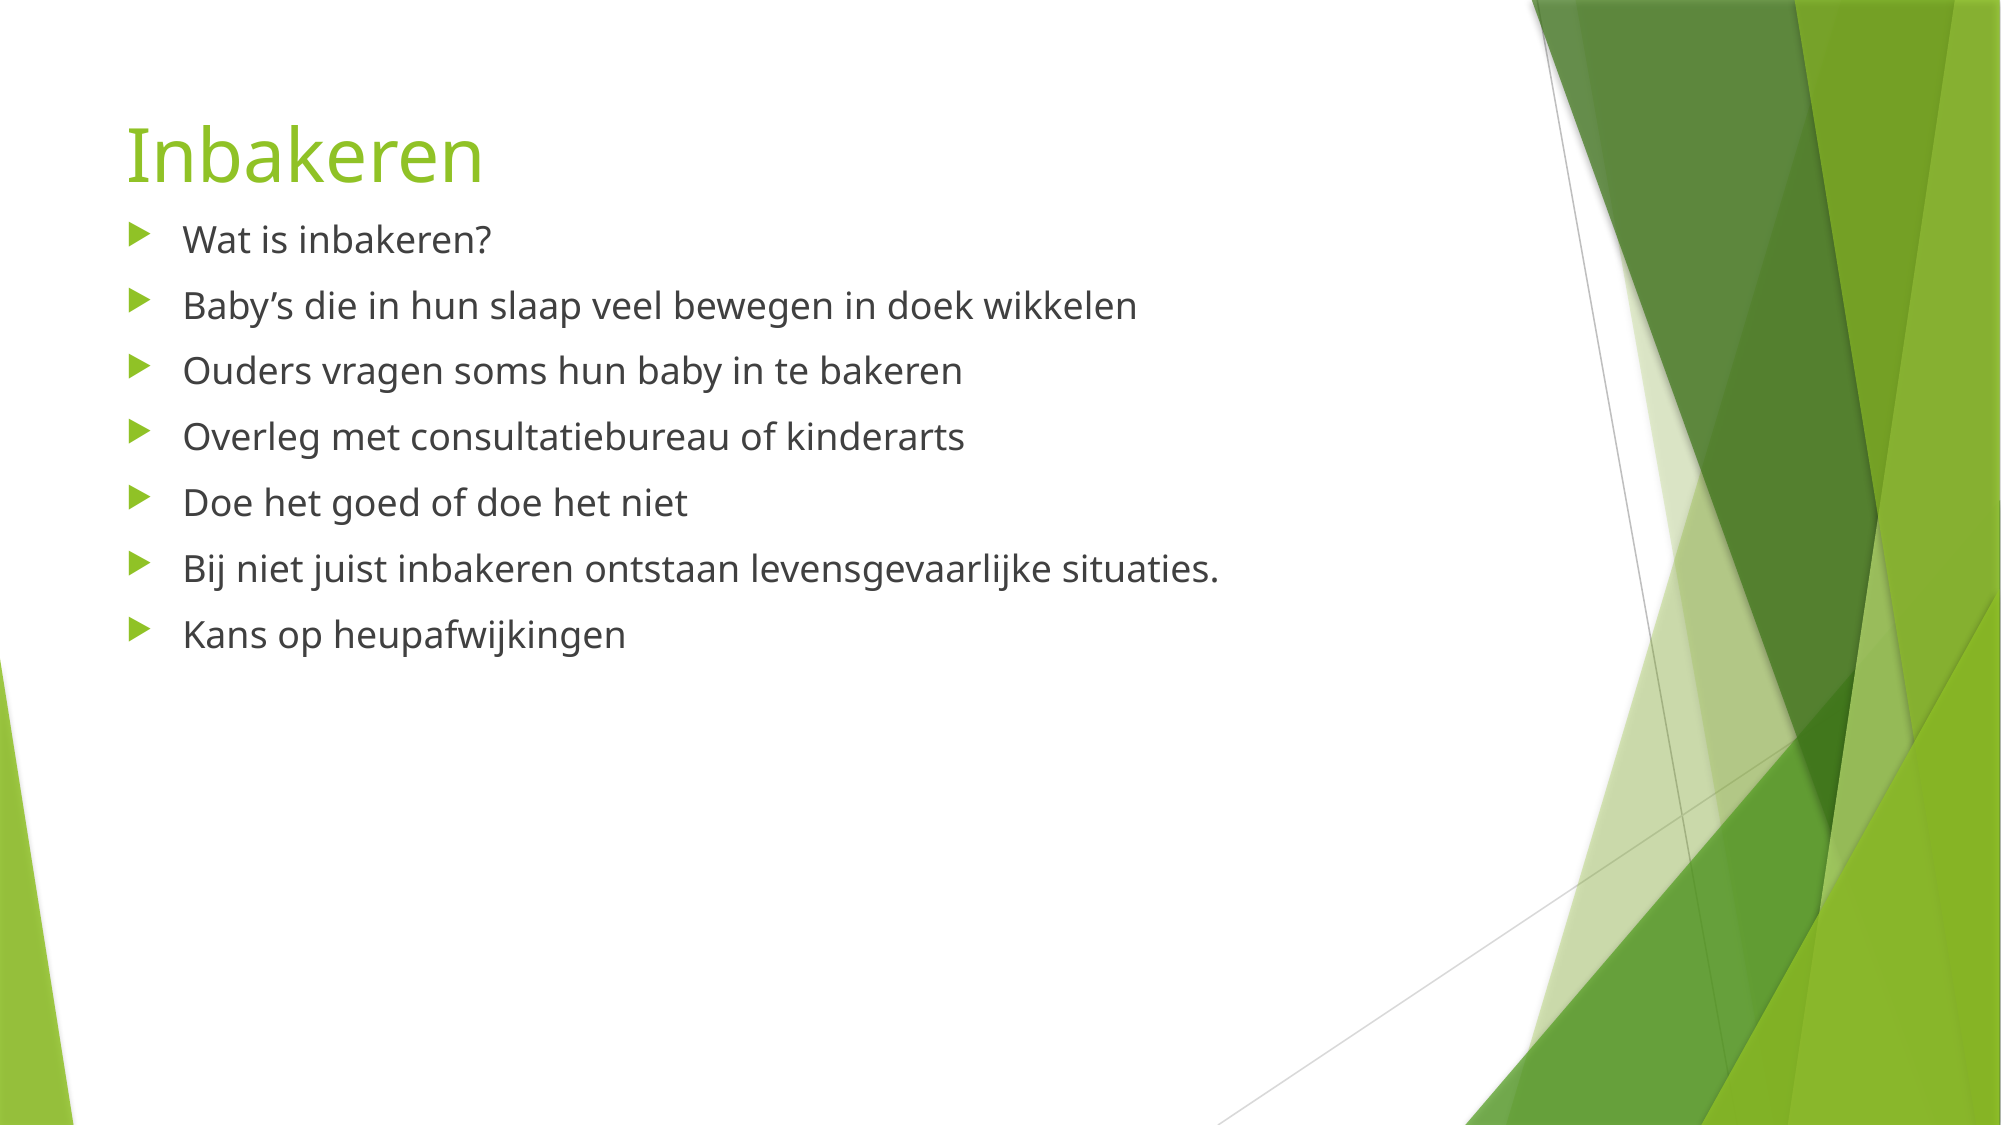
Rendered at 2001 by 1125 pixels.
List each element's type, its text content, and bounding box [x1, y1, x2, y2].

list Wat is inbakeren? Baby’s die in hun slaap veel bewegen in doek wikkelen Ouders vragen soms hun baby in te bakeren Overleg met consultatiebureau of kinderarts Doe het goed of doe het niet Bij niet juist inbakeren ontstaan levensgevaarlijke situaties. Kans op heupafwijkingen [111, 208, 1522, 845]
title Inbakeren [111, 99, 1522, 208]
